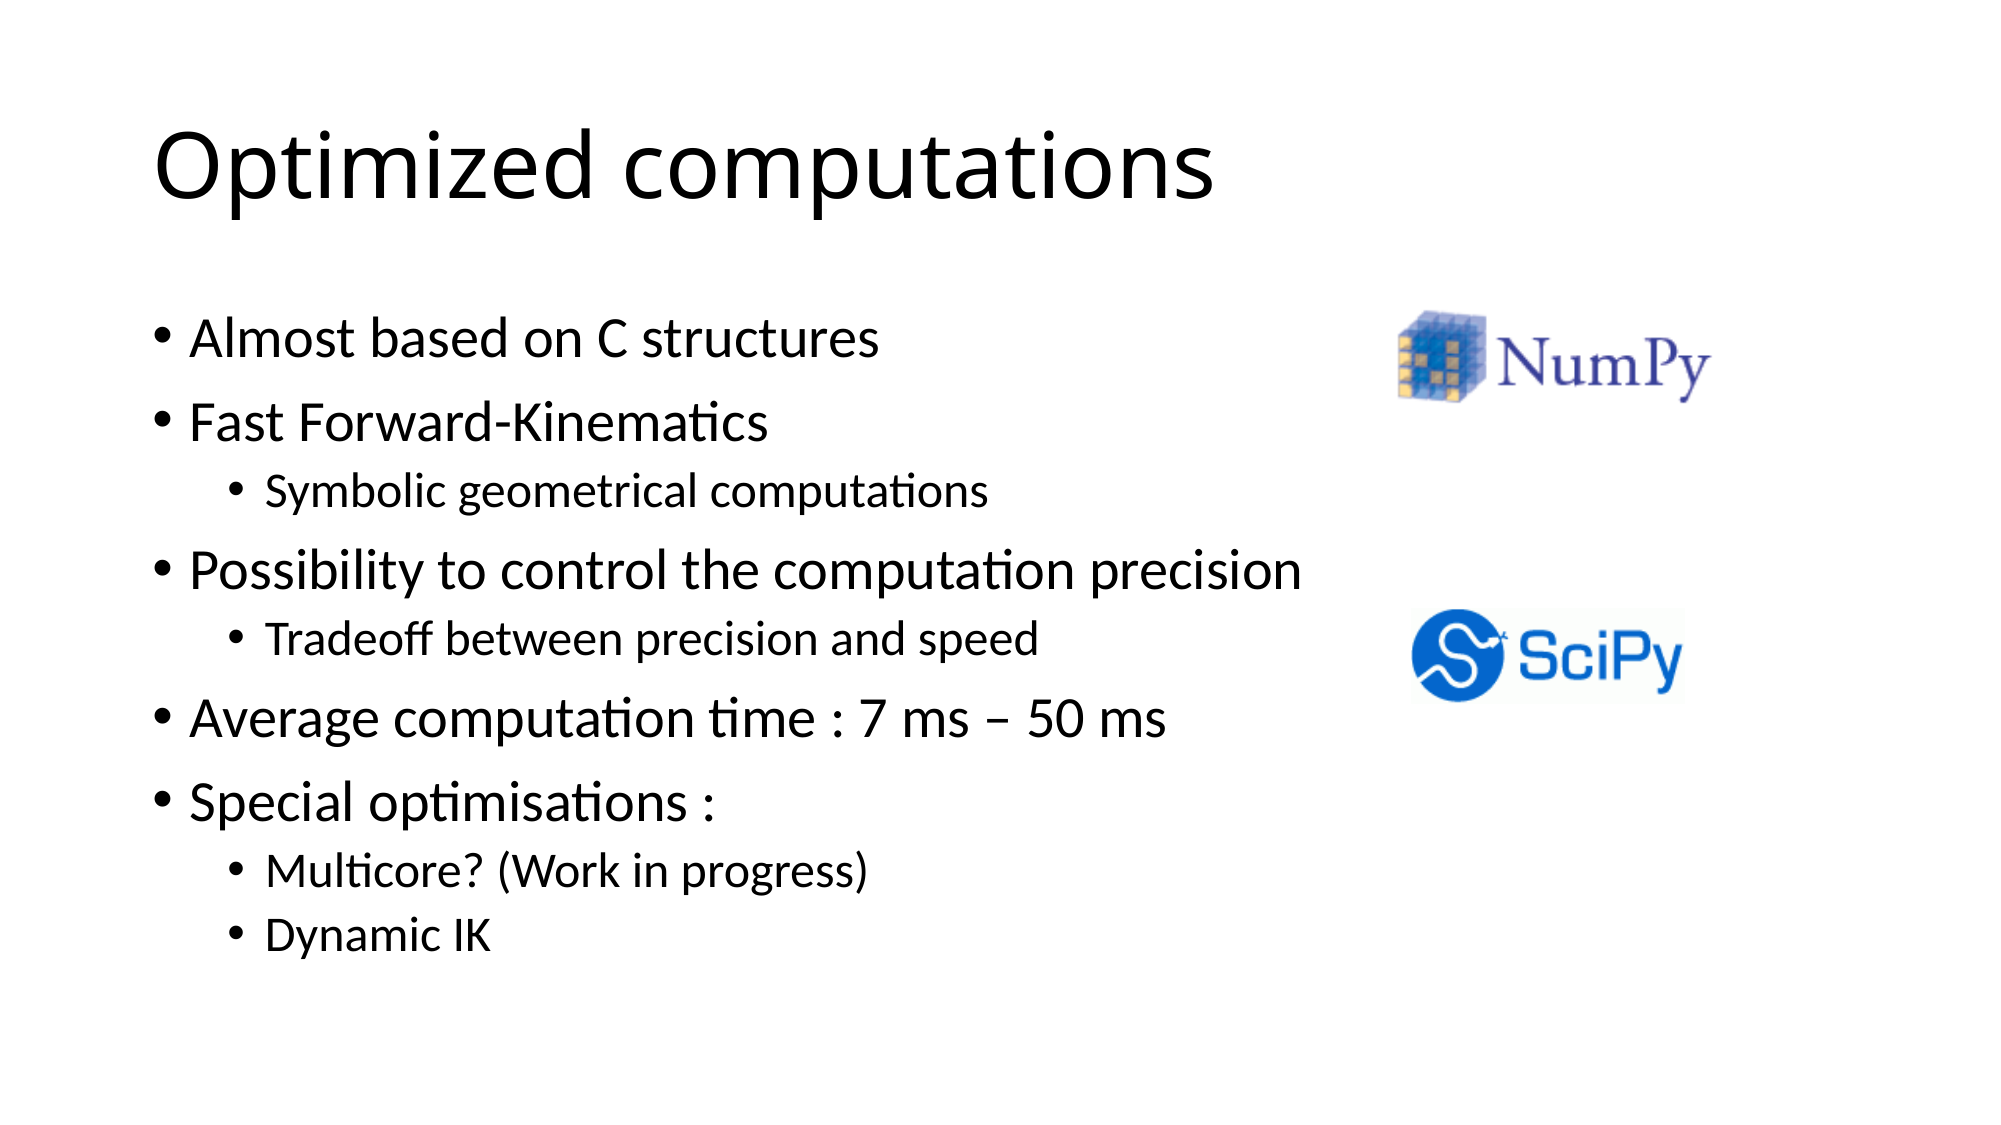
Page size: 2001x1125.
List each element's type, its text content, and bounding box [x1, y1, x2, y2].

list Almost based on C structures Fast Forward-Kinematics Symbolic geometrical computations Possibility to control the computation precision Tradeoff between precision and speed Average computation time : 7 ms – 50 ms Special optimisations : Multicore? (Work in progress) Dynamic IK [137, 299, 1325, 1014]
picture [1377, 299, 1720, 417]
title Optimized computations [137, 59, 1863, 278]
picture [1411, 608, 1685, 704]
